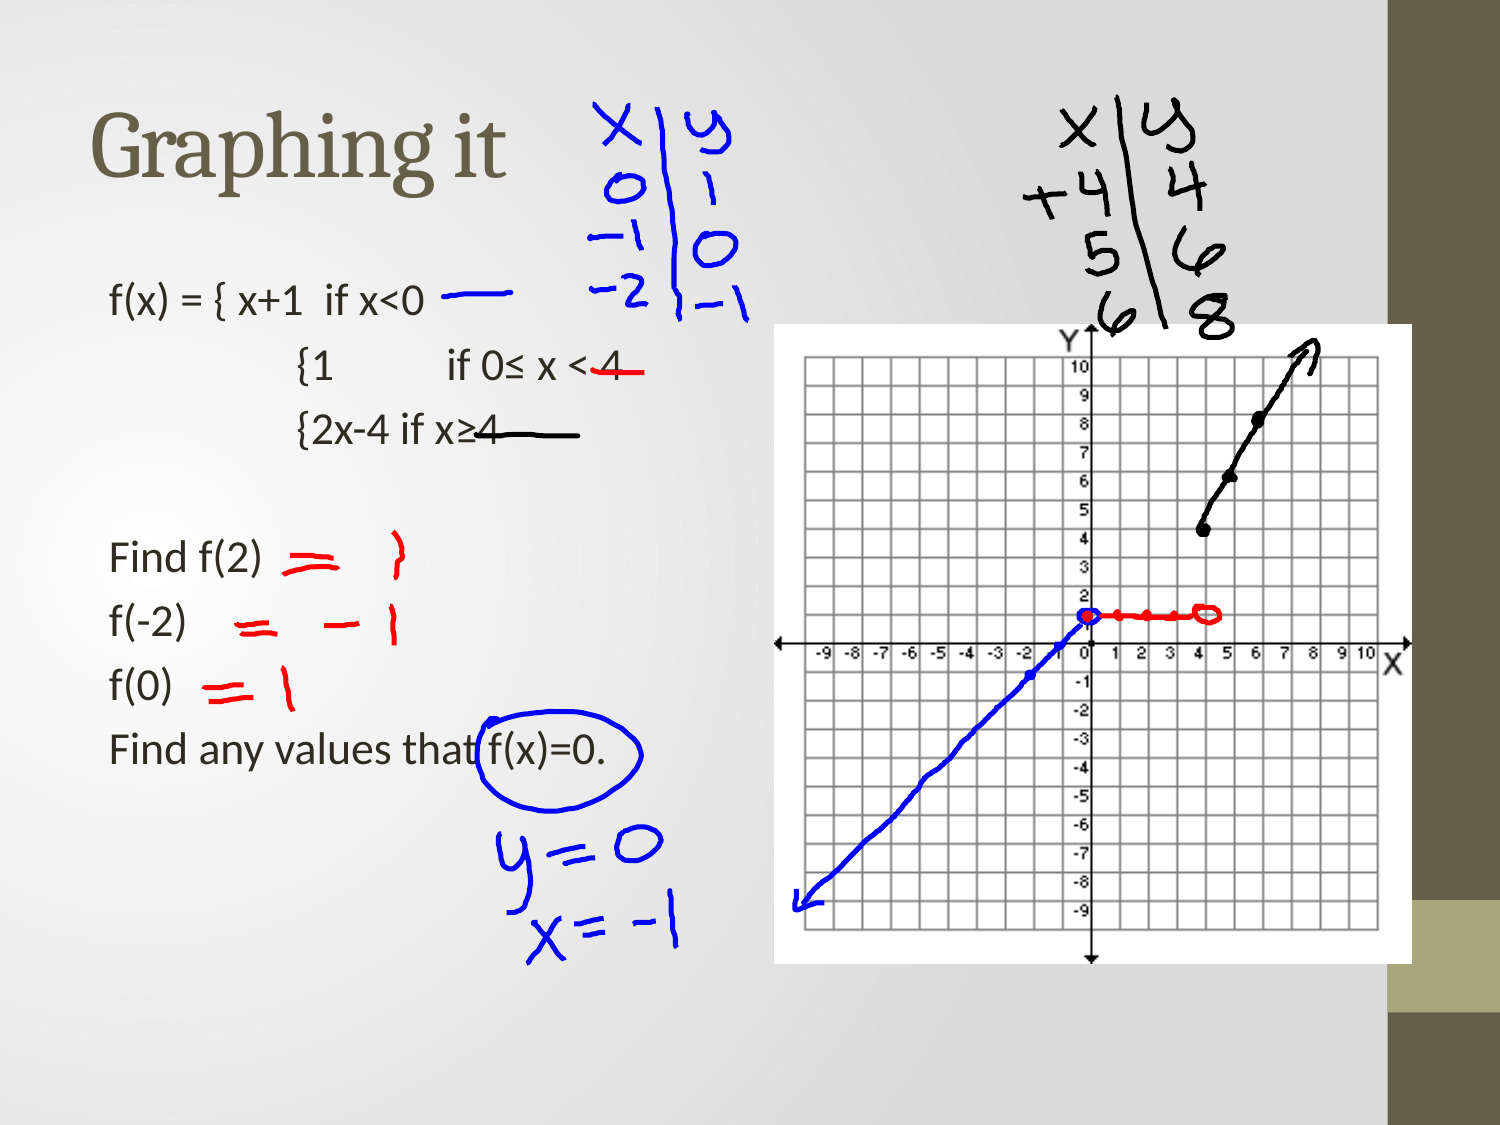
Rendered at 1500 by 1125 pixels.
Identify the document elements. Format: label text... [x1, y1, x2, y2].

text_box [1079, 171, 1101, 194]
text_box [1095, 170, 1110, 217]
text_box [1061, 109, 1077, 129]
text_box [1115, 95, 1164, 317]
list f(x) = { x+1 if x<0 {1 if 0≤ x < 4 {2x-4 if x≥4 Find f(2) f(-2) f(0) Find any values that f(x)=0. [75, 262, 1325, 1050]
text_box [733, 285, 749, 322]
text_box [1190, 162, 1201, 211]
text_box [281, 666, 294, 712]
text_box [588, 235, 624, 240]
text_box [1169, 167, 1195, 196]
text_box [1059, 106, 1097, 147]
text_box [235, 621, 269, 627]
text_box [695, 302, 724, 308]
text_box [622, 274, 648, 307]
text_box [602, 104, 631, 146]
text_box [1190, 294, 1227, 317]
text_box [1022, 195, 1041, 200]
text_box [1173, 226, 1225, 277]
text_box [240, 631, 278, 636]
text_box [656, 106, 677, 289]
text_box [282, 565, 339, 576]
text_box [290, 554, 334, 560]
text_box [208, 696, 254, 703]
text_box [1086, 232, 1118, 276]
text_box [674, 288, 681, 321]
text_box [323, 621, 360, 627]
text_box [1099, 291, 1112, 317]
text_box [1119, 309, 1135, 317]
text_box [605, 173, 646, 203]
text_box [442, 291, 512, 298]
text_box [474, 433, 579, 437]
text_box [1079, 131, 1096, 147]
text_box [389, 605, 396, 646]
text_box [703, 171, 715, 206]
text_box [392, 530, 404, 579]
text_box [592, 103, 617, 126]
title Graphing it [75, 45, 1325, 233]
text_box [619, 126, 642, 145]
text_box [685, 111, 730, 153]
text_box [1197, 179, 1207, 187]
text_box [1142, 98, 1194, 153]
picture [774, 324, 1413, 965]
text_box [590, 287, 617, 293]
text_box [694, 232, 737, 267]
text_box [591, 368, 645, 374]
text_box [203, 683, 244, 689]
text_box [632, 219, 643, 251]
text_box [1044, 191, 1067, 197]
text_box [1038, 187, 1054, 220]
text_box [476, 710, 678, 964]
